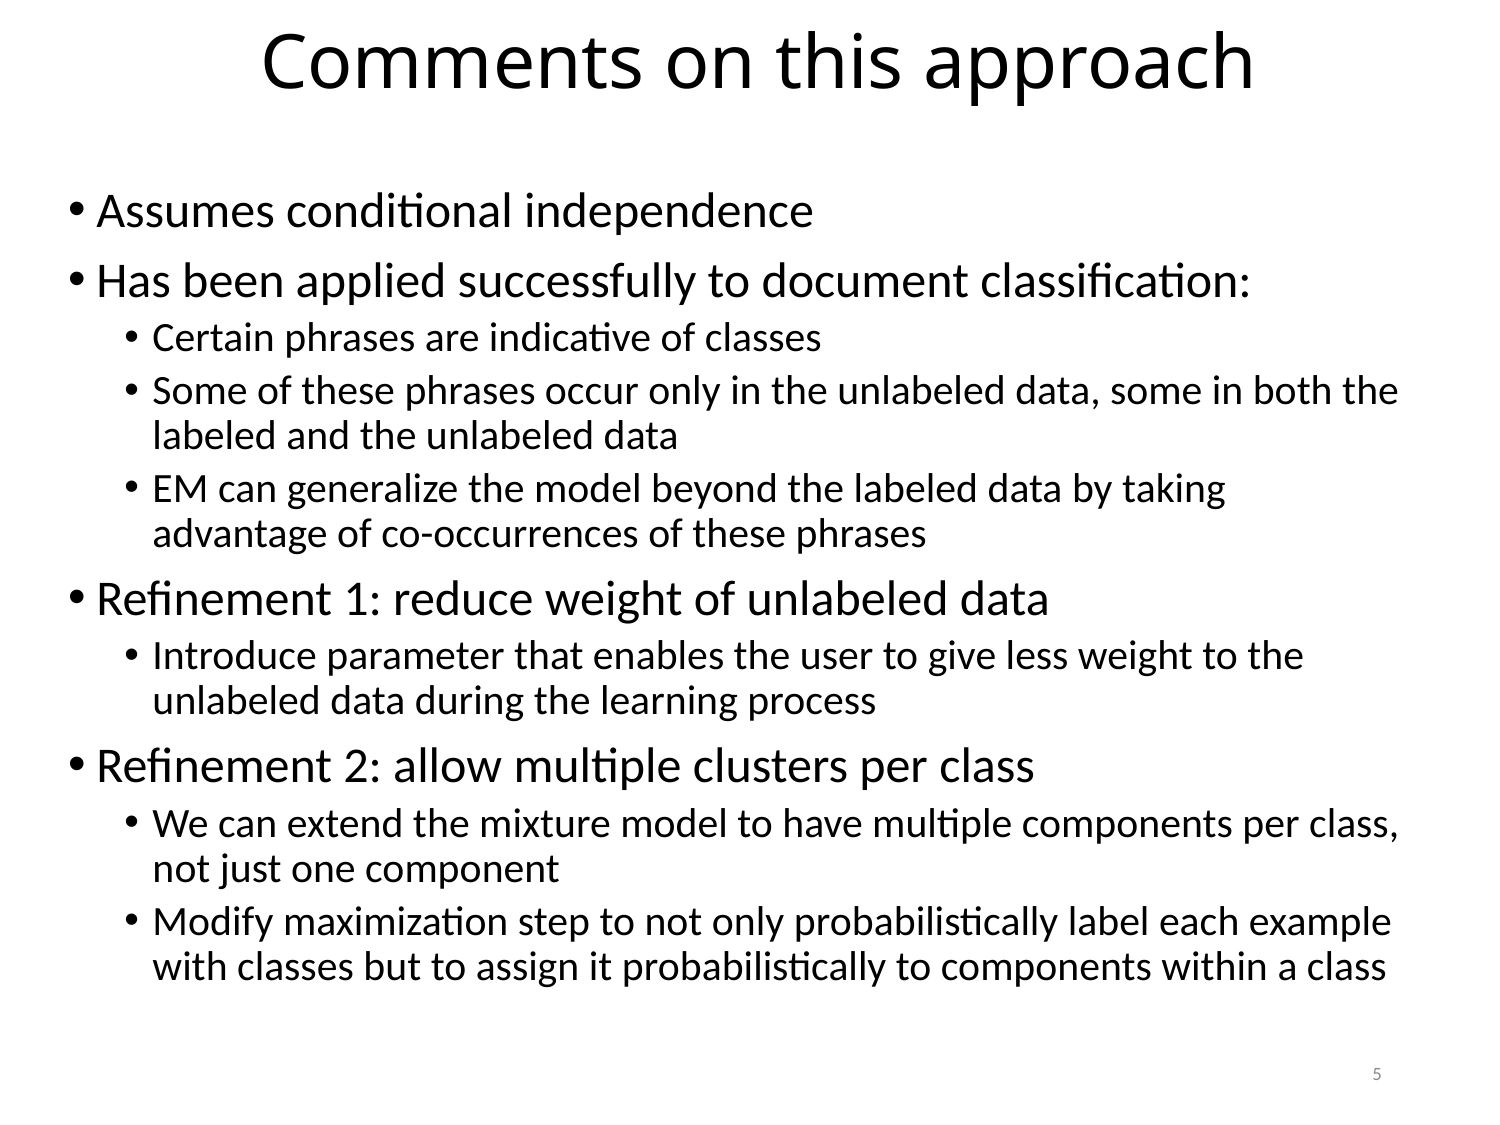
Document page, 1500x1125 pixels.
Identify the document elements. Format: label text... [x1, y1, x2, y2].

slide_number 5 [1059, 1042, 1397, 1103]
list Assumes conditional independence Has been applied successfully to document classification: Certain phrases are indicative of classes Some of these phrases occur only in the unlabeled data, some in both the labeled and the unlabeled data EM can generalize the model beyond the labeled data by taking advantage of co-occurrences of these phrases Refinement 1: reduce weight of unlabeled data Introduce parameter that enables the user to give less weight to the unlabeled data during the learning process Refinement 2: allow multiple clusters per class We can extend the mixture model to have multiple components per class, not just one component Modify maximization step to not only probabilistically label each example with classes but to assign it probabilistically to components within a class [53, 177, 1420, 997]
title Comments on this approach [245, 0, 1500, 159]
